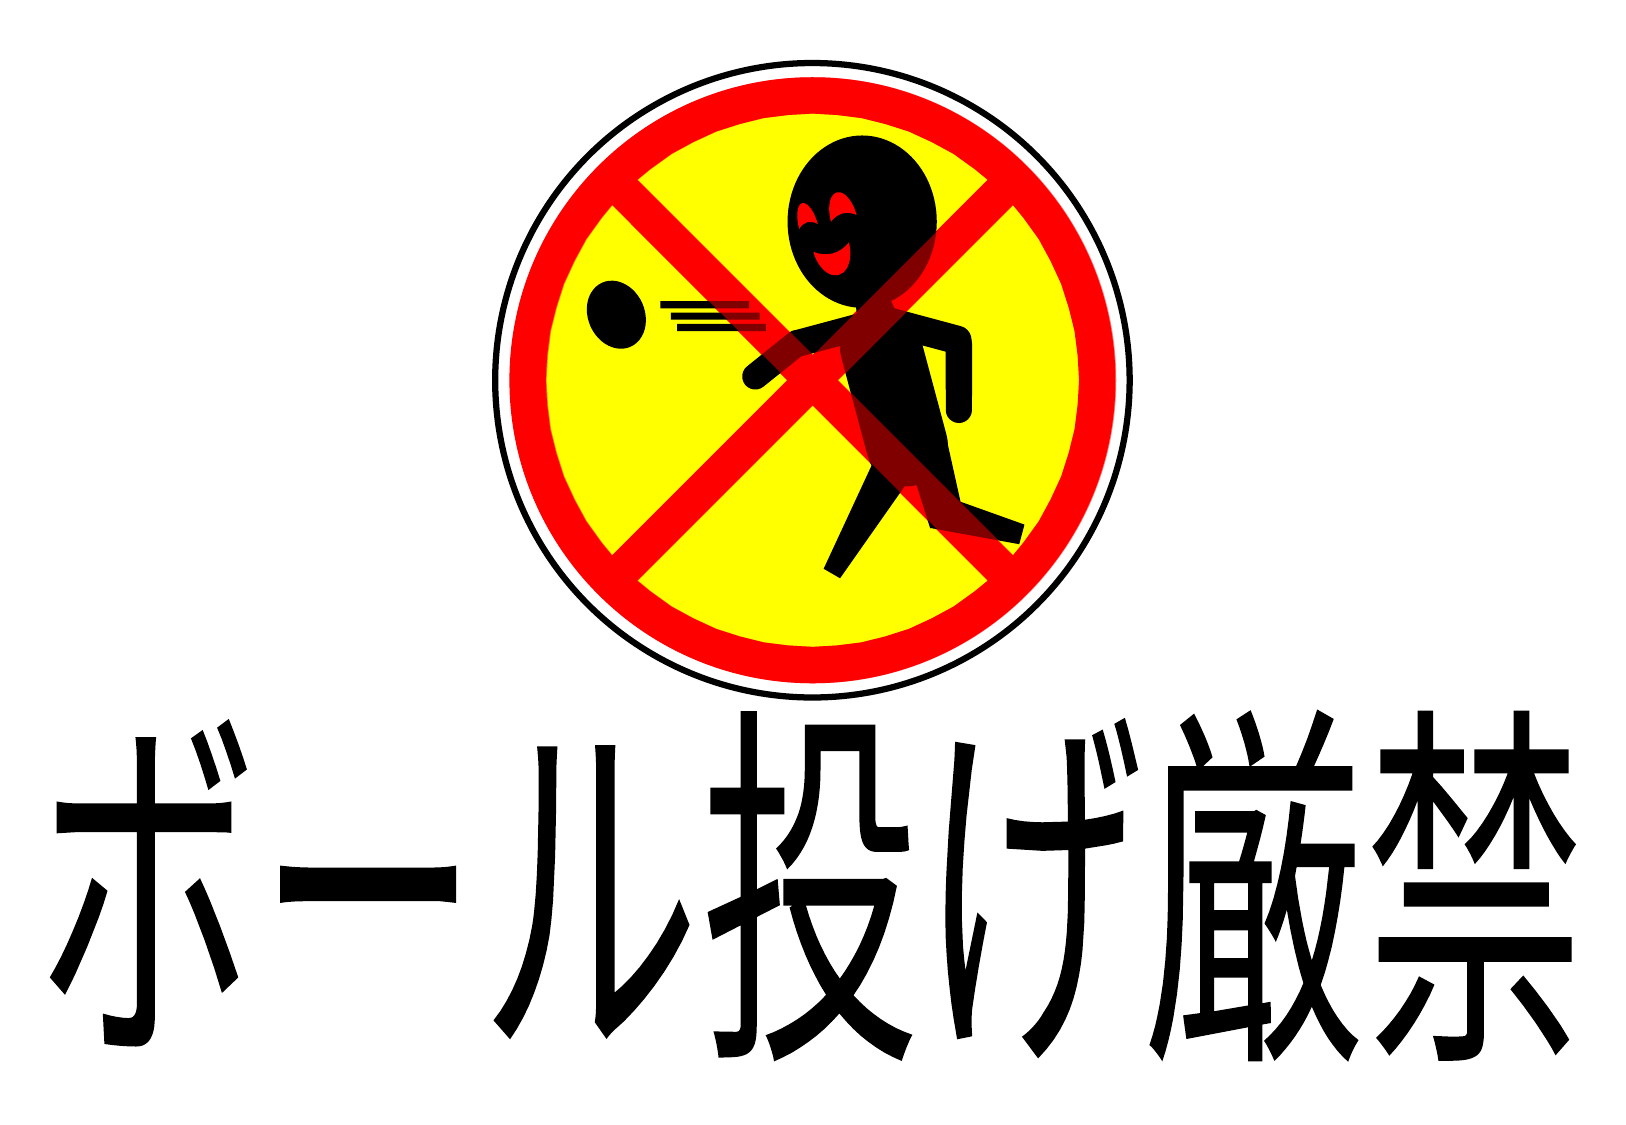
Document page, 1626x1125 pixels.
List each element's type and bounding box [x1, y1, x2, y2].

text_box [494, 62, 1130, 698]
